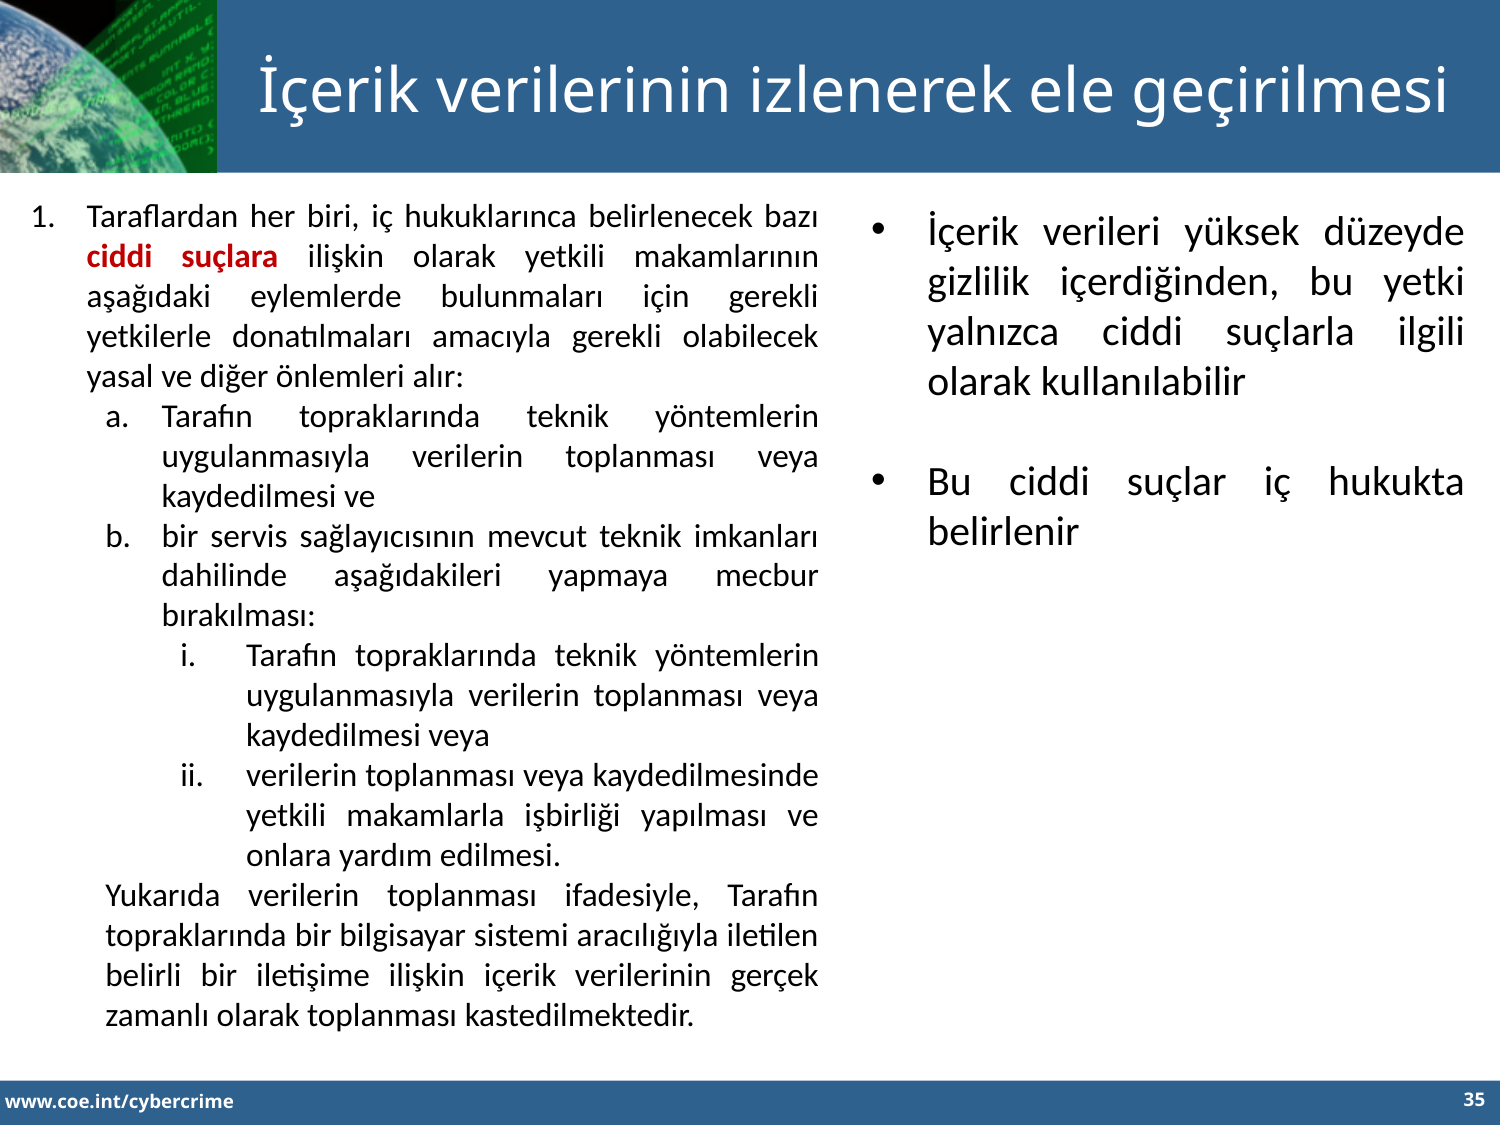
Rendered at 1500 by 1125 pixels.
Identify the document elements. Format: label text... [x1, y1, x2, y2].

text_box İçerik verileri yüksek düzeyde gizlilik içerdiğinden, bu yetki yalnızca ciddi suçlarla ilgili olarak kullanılabilir Bu ciddi suçlar iç hukukta belirlenir [856, 196, 1480, 562]
picture [0, 0, 217, 173]
text_box İçerik verilerinin izlenerek ele geçirilmesi [230, 42, 1483, 133]
text_box Taraflardan her biri, iç hukuklarınca belirlenecek bazı ciddi suçlara ilişkin olarak yetkili makamlarının aşağıdaki eylemlerde bulunmaları için gerekli yetkilerle donatılmaları amacıyla gerekli olabilecek yasal ve diğer önlemleri alır: Tarafın topraklarında teknik yöntemlerin uygulanmasıyla verilerin toplanması veya kaydedilmesi ve bir servis sağlayıcısının mevcut teknik imkanları dahilinde aşağıdakileri yapmaya mecbur bırakılması: Tarafın topraklarında teknik yöntemlerin uygulanmasıyla verilerin toplanması veya kaydedilmesi veya verilerin toplanması veya kaydedilmesinde yetkili makamlarla işbirliği yapılması ve onlara yardım edilmesi. Yukarıda verilerin toplanması ifadesiyle, Tarafın topraklarında bir bilgisayar sistemi aracılığıyla iletilen belirli bir iletişime ilişkin içerik verilerinin gerçek zamanlı olarak toplanması kastedilmektedir. [15, 186, 835, 1041]
